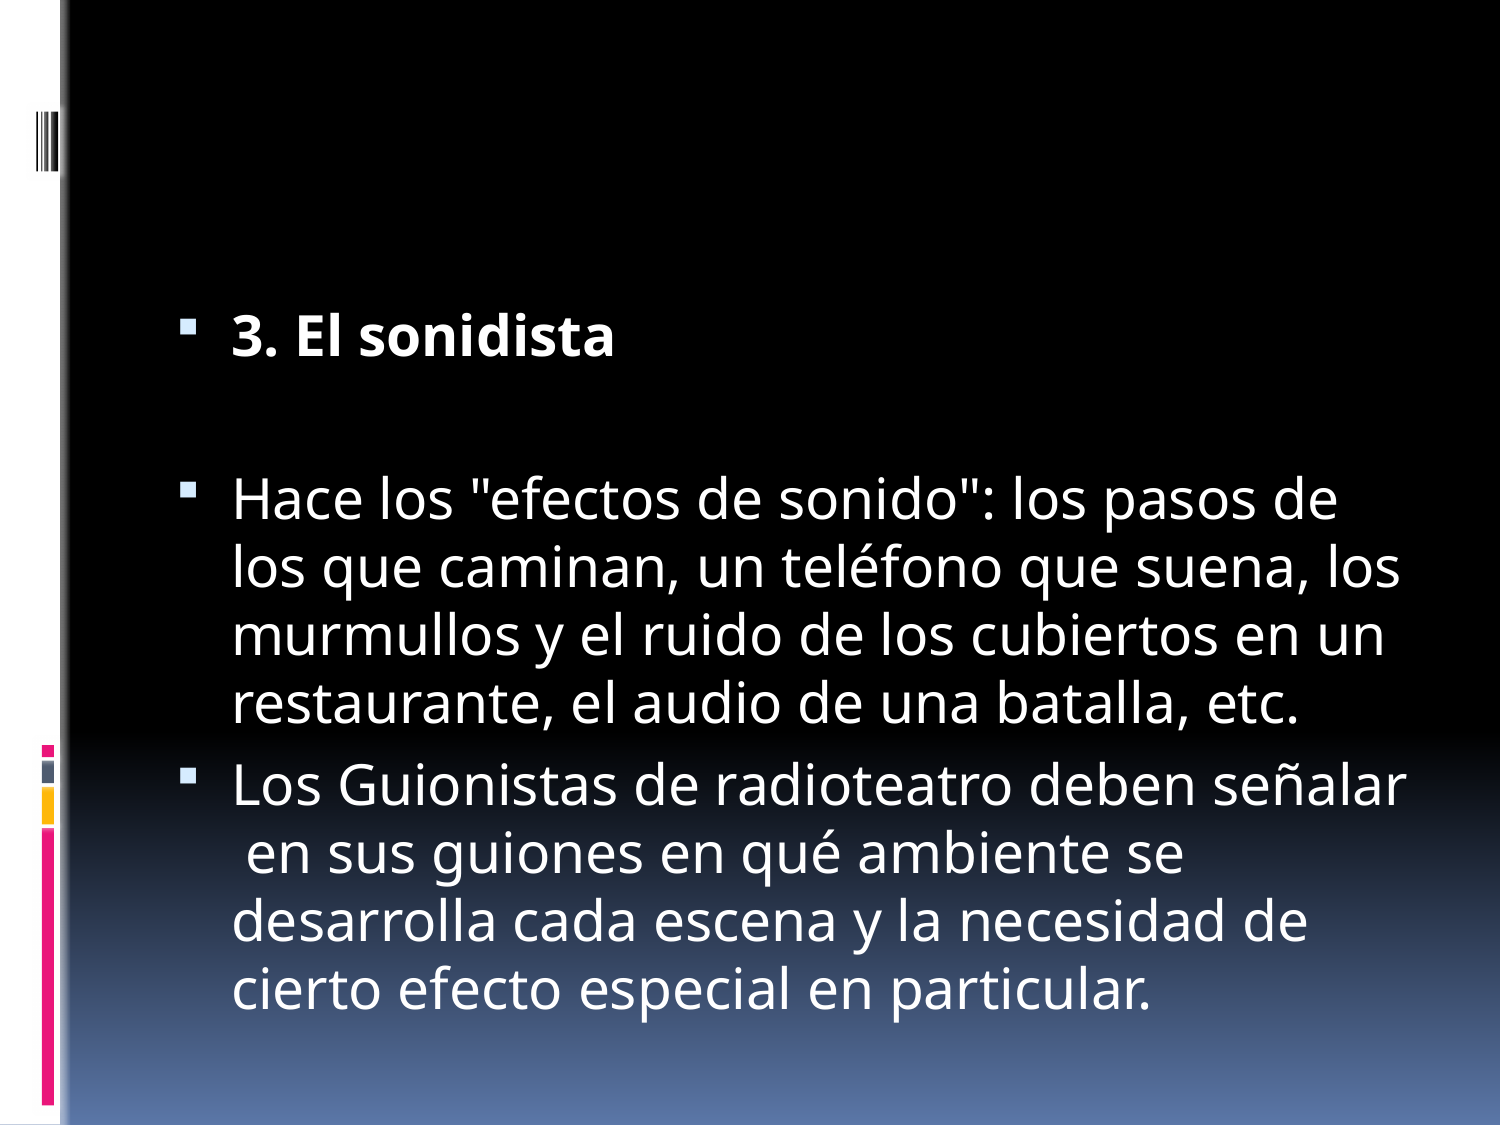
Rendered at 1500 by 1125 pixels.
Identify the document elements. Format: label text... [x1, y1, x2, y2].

list 3. El sonidista Hace los "efectos de sonido": los pasos de los que caminan, un teléfono que suena, los murmullos y el ruido de los cubiertos en un restaurante, el audio de una batalla, etc. Los Guionistas de radioteatro deben señalar en sus guiones en qué ambiente se desarrolla cada escena y la necesidad de cierto efecto especial en particular. [150, 292, 1425, 1043]
